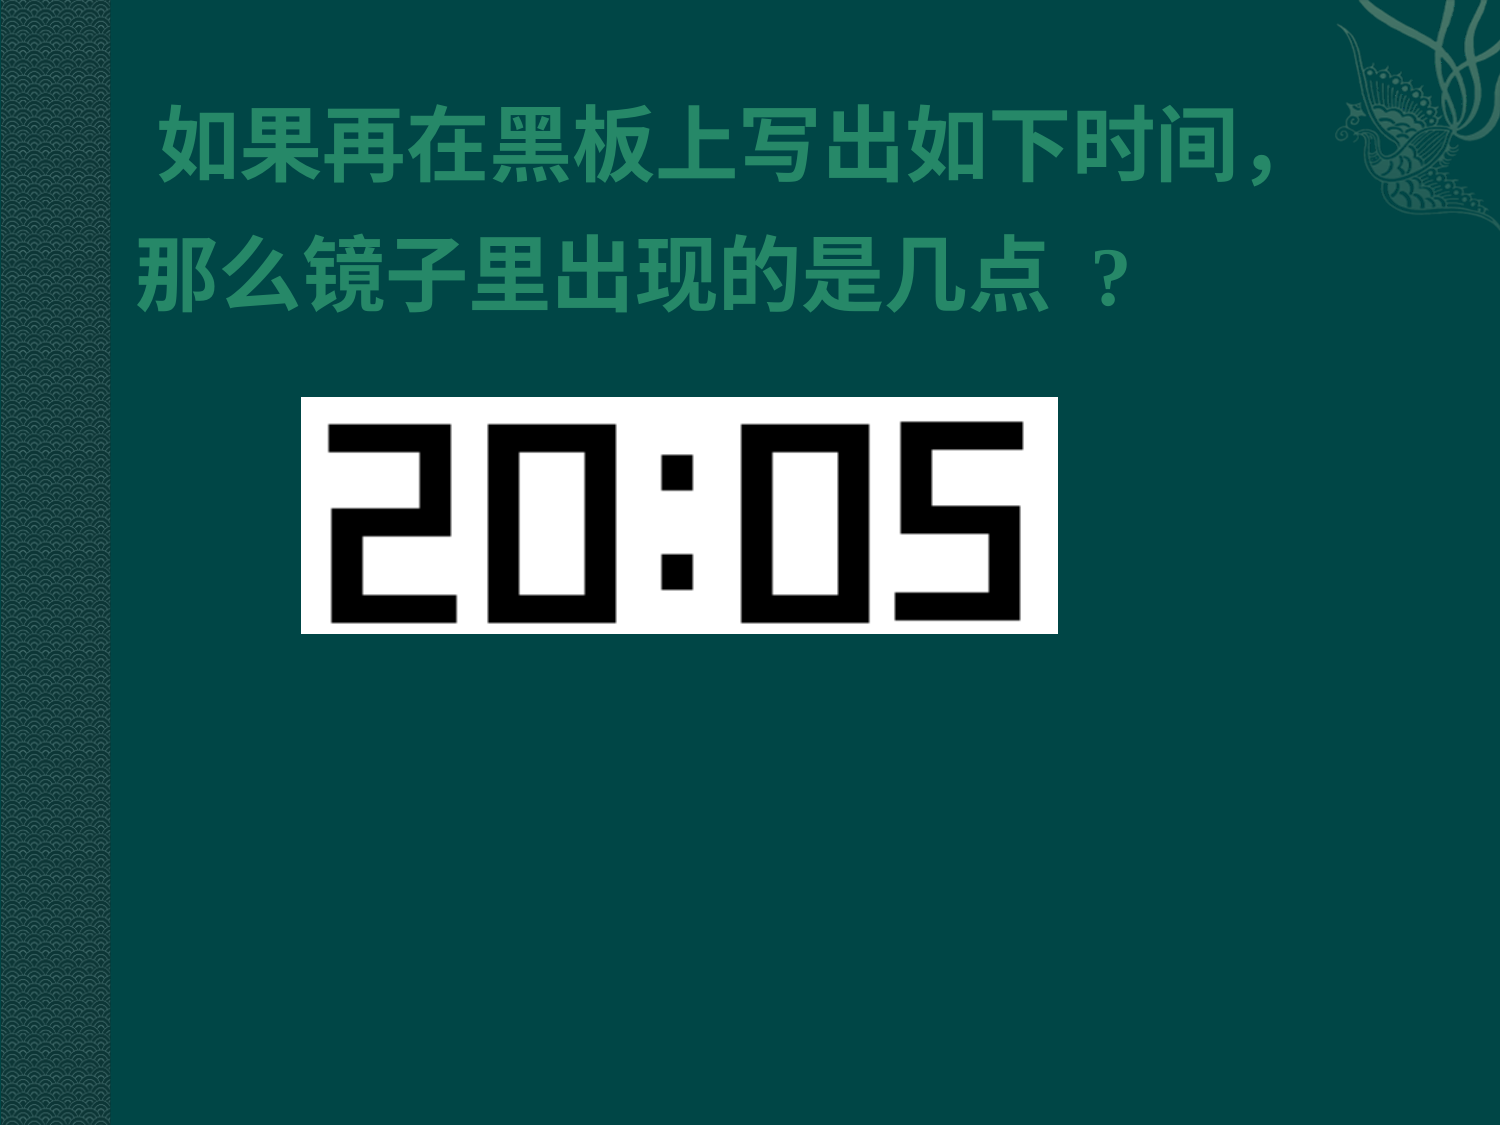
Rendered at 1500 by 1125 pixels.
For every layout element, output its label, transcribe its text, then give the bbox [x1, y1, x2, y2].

picture [1334, 0, 1500, 235]
picture [300, 397, 1058, 634]
text_box 如果再在黑板上写出如下时间，那么镜子里出现的是几点 ? [64, 54, 1340, 339]
picture [0, 0, 111, 1125]
